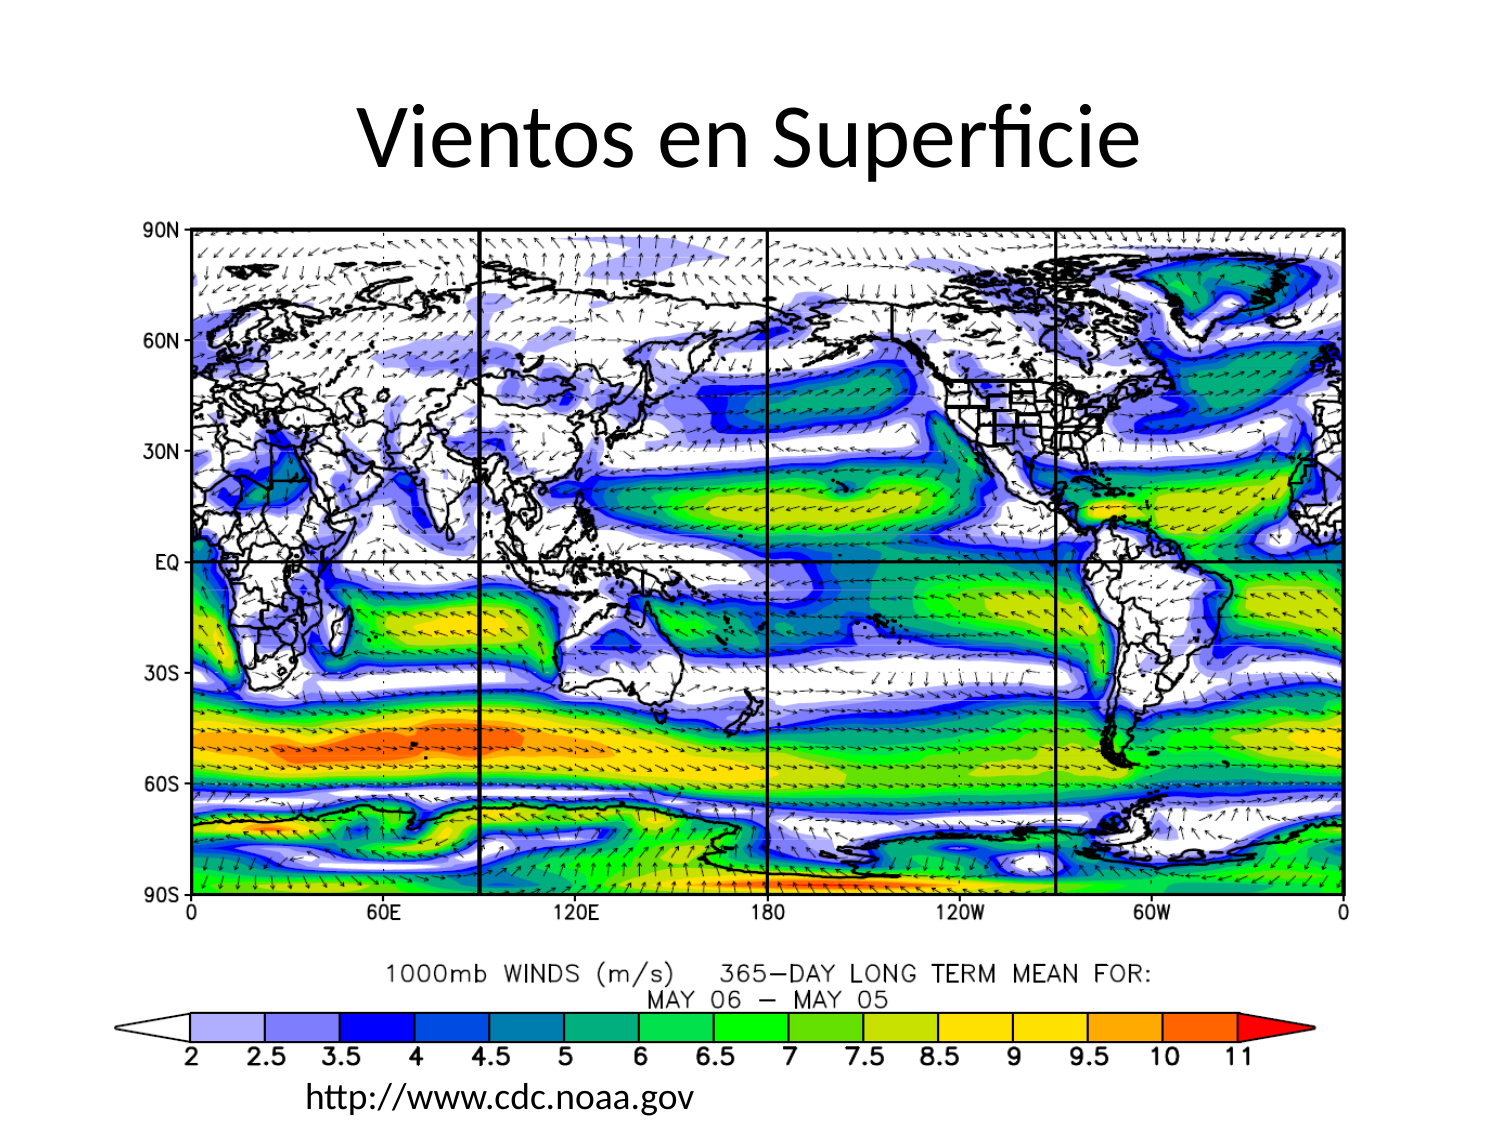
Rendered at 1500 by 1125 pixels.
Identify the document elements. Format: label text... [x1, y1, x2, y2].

text_box http://www.cdc.noaa.gov [290, 1096, 710, 1125]
title Vientos en Superficie [75, 37, 1425, 225]
picture [112, 214, 1401, 1088]
